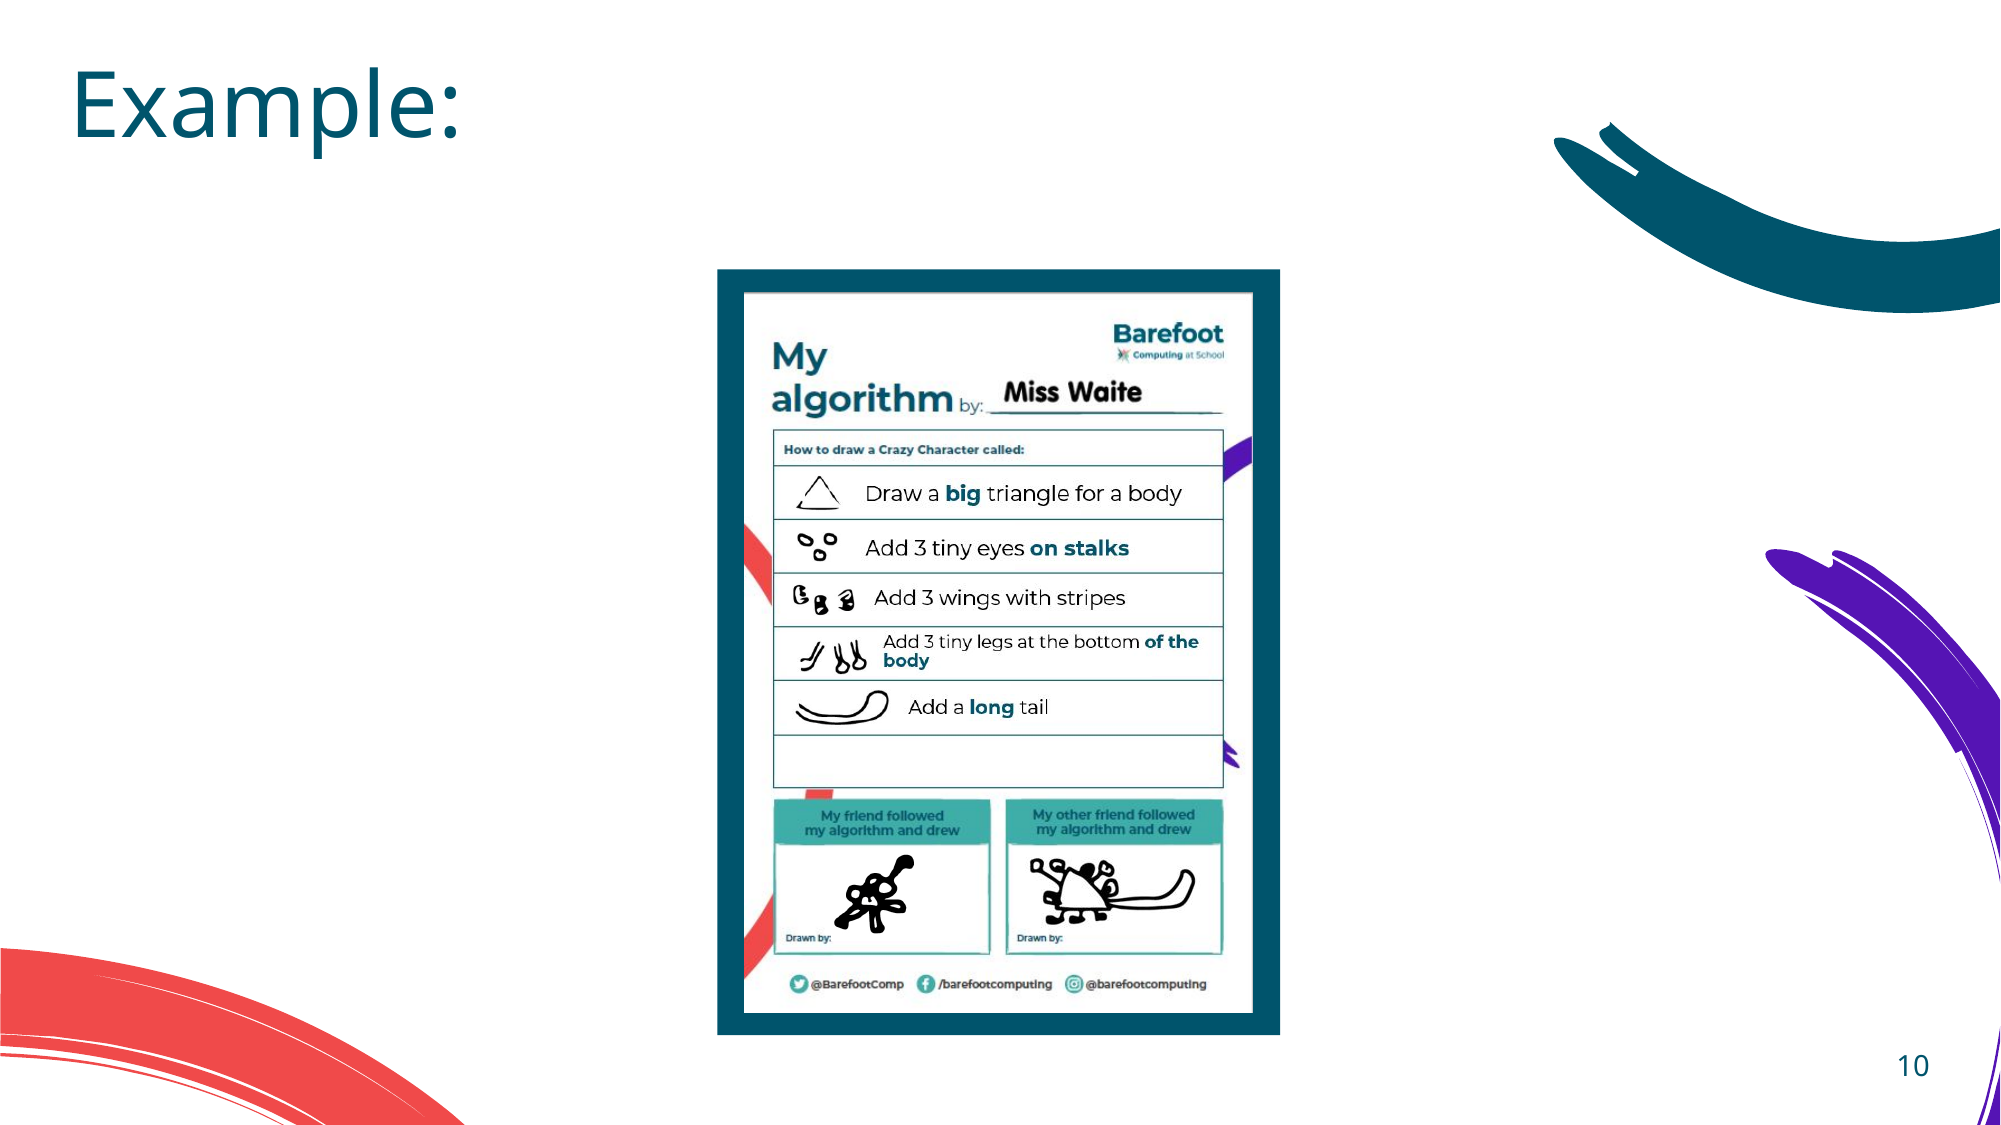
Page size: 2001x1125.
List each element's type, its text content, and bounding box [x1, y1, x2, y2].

picture [830, 849, 968, 941]
picture [787, 630, 1208, 676]
picture [787, 471, 1190, 515]
title Example: [55, 50, 1828, 279]
slide_number 10 [1673, 1037, 1945, 1097]
picture [1017, 849, 1204, 928]
picture [787, 684, 1054, 729]
picture [787, 577, 1128, 619]
picture [998, 372, 1151, 406]
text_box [717, 269, 1281, 1036]
picture [787, 522, 1136, 570]
